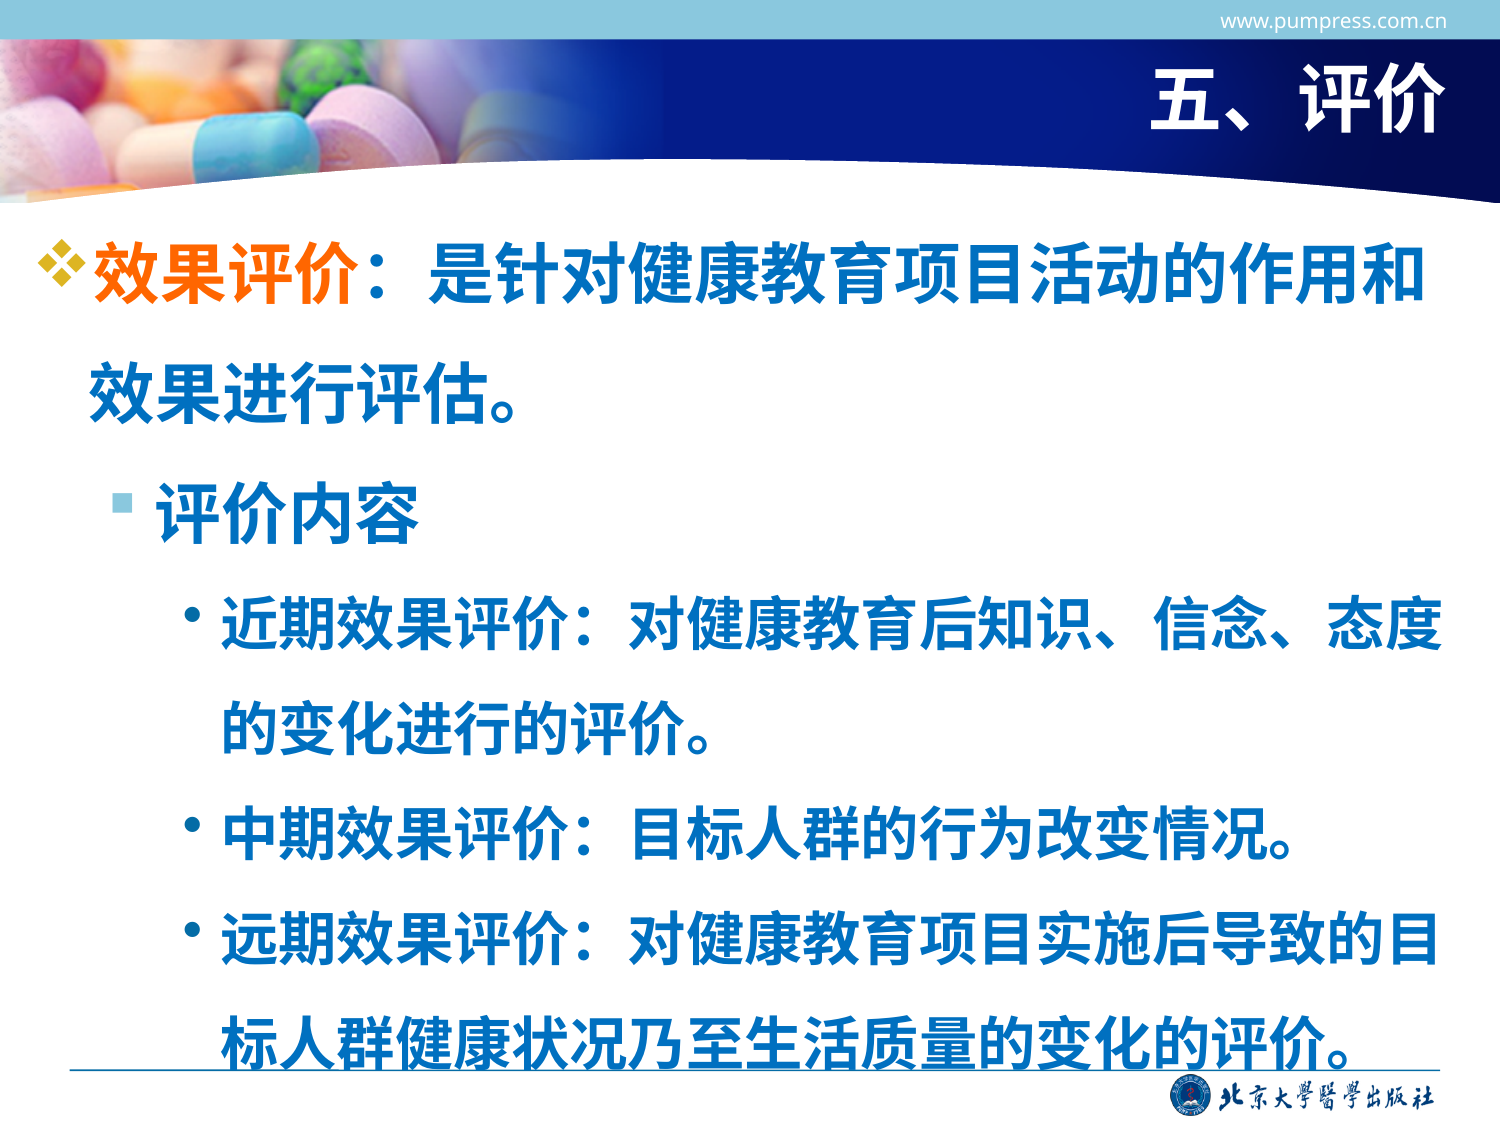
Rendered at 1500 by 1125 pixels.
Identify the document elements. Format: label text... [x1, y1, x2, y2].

title 五、评价 [137, 49, 1463, 143]
picture [1170, 1074, 1436, 1118]
list 效果评价：是针对健康教育项目活动的作用和效果进行评估。 评价内容 近期效果评价：对健康教育后知识、信念、态度的变化进行的评价。 中期效果评价：目标人群的行为改变情况。 远期效果评价：对健康教育项目实施后导致的目标人群健康状况乃至生活质量的变化的评价。 [17, 184, 1471, 1071]
slide_number www.pumpress.com.cn [1024, 0, 1463, 38]
picture [0, 40, 1500, 203]
